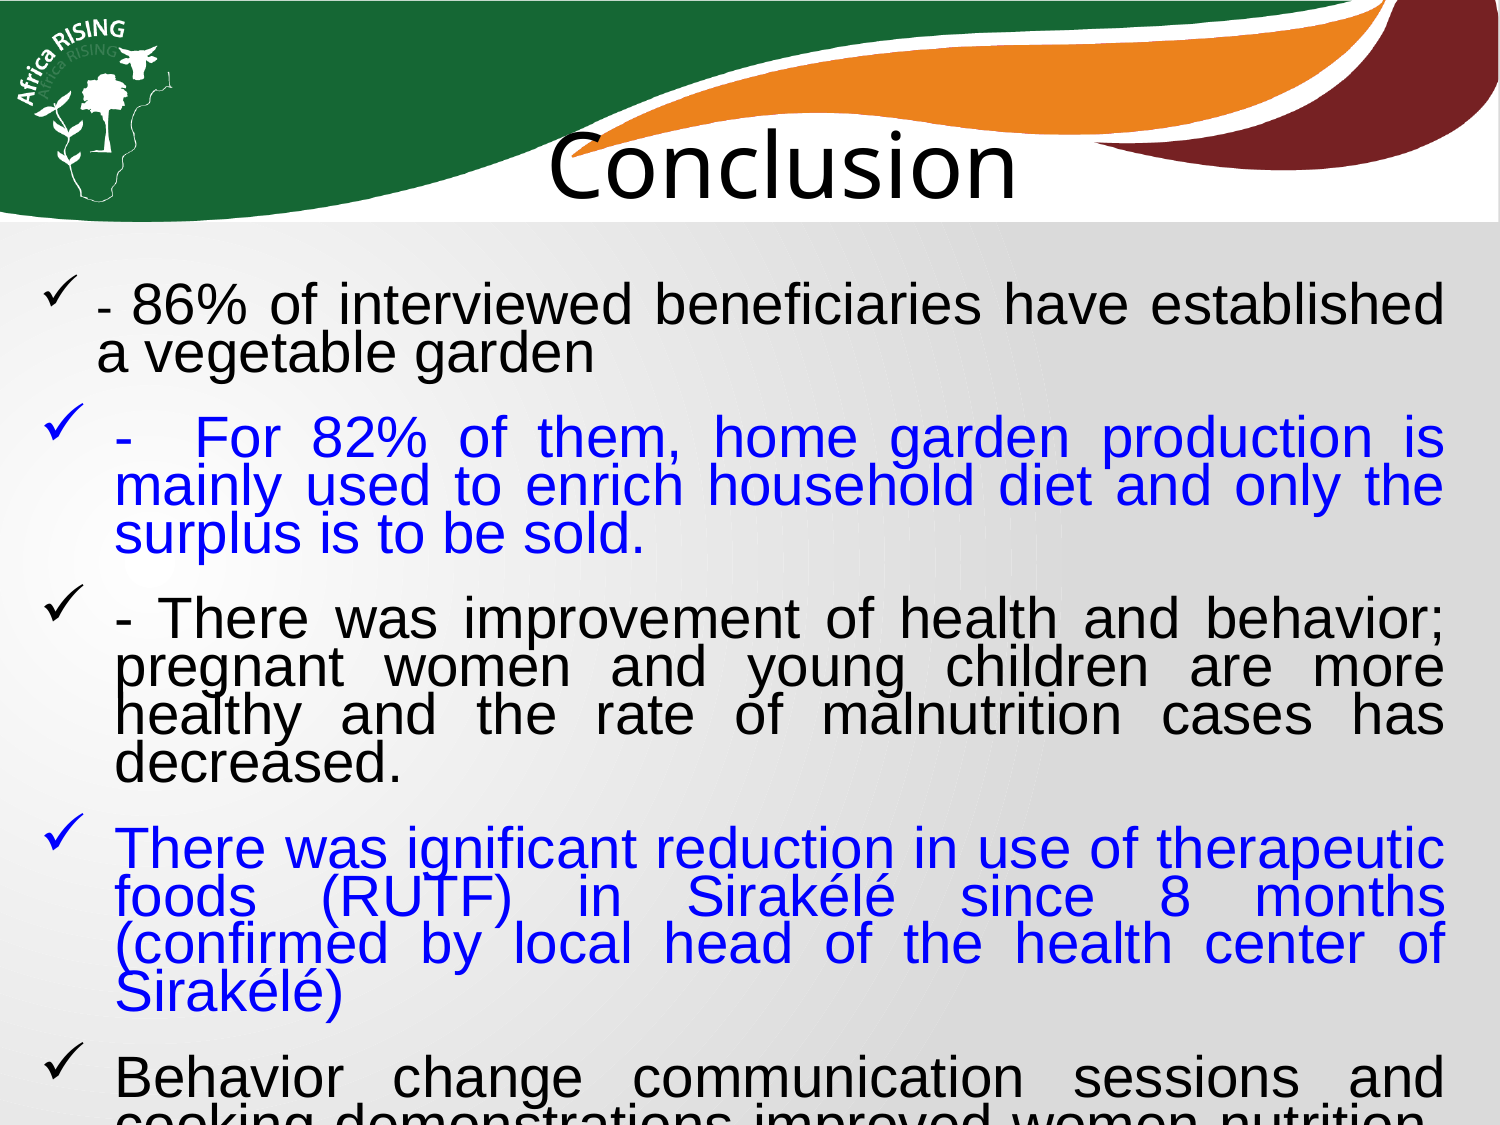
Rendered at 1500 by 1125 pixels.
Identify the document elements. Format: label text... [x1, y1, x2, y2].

picture [0, 0, 1499, 222]
list Conclusion [512, 99, 1500, 238]
text_box - 86% of interviewed beneficiaries have established a vegetable garden - For 82% of them, home garden production is mainly used to enrich household diet and only the surplus is to be sold. - There was improvement of health and behavior; pregnant women and young children are more healthy and the rate of malnutrition cases has decreased. There was ignificant reduction in use of therapeutic foods (RUTF) in Sirakélé since 8 months (confirmed by local head of the health center of Sirakélé) Behavior change communication sessions and cooking demonstrations improved women nutrition practices [24, 280, 1463, 1125]
